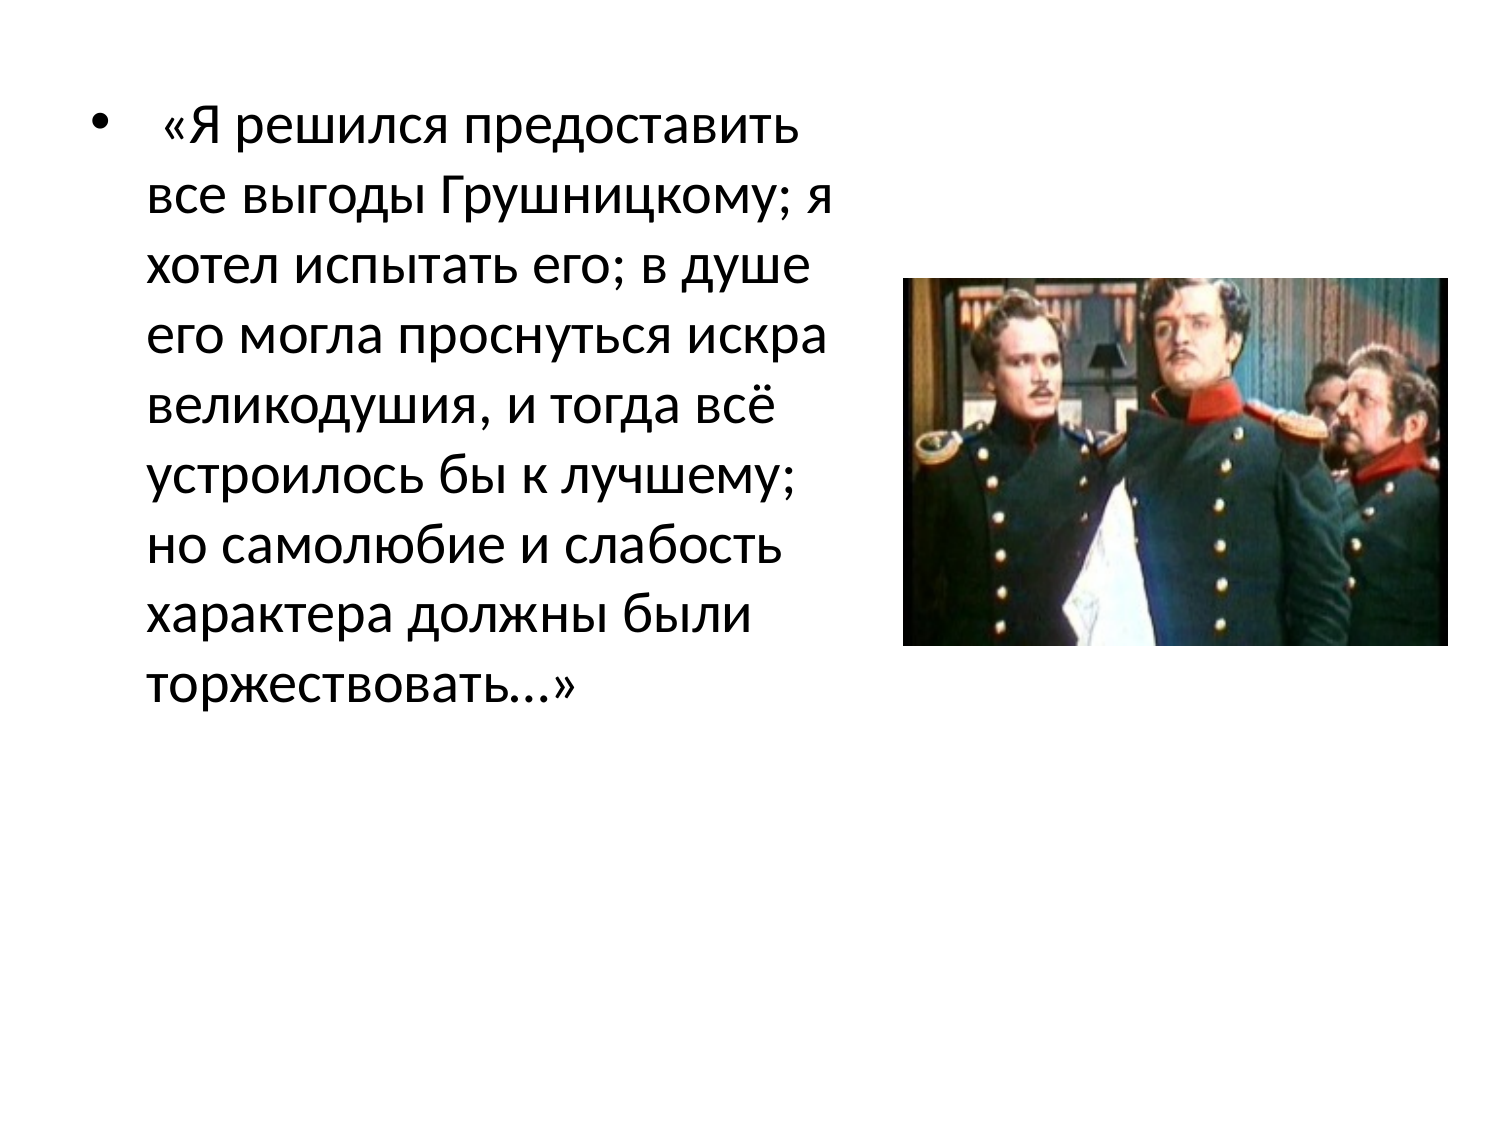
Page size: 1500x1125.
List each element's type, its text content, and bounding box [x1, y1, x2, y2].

list «Я решился предоставить все выгоды Грушницкому; я хотел испытать его; в душе его могла проснуться искра великодушия, и тогда всё устроилось бы к лучшему; но самолюбие и слабость характера должны были торжествовать…» [75, 78, 880, 1005]
picture [903, 278, 1448, 647]
